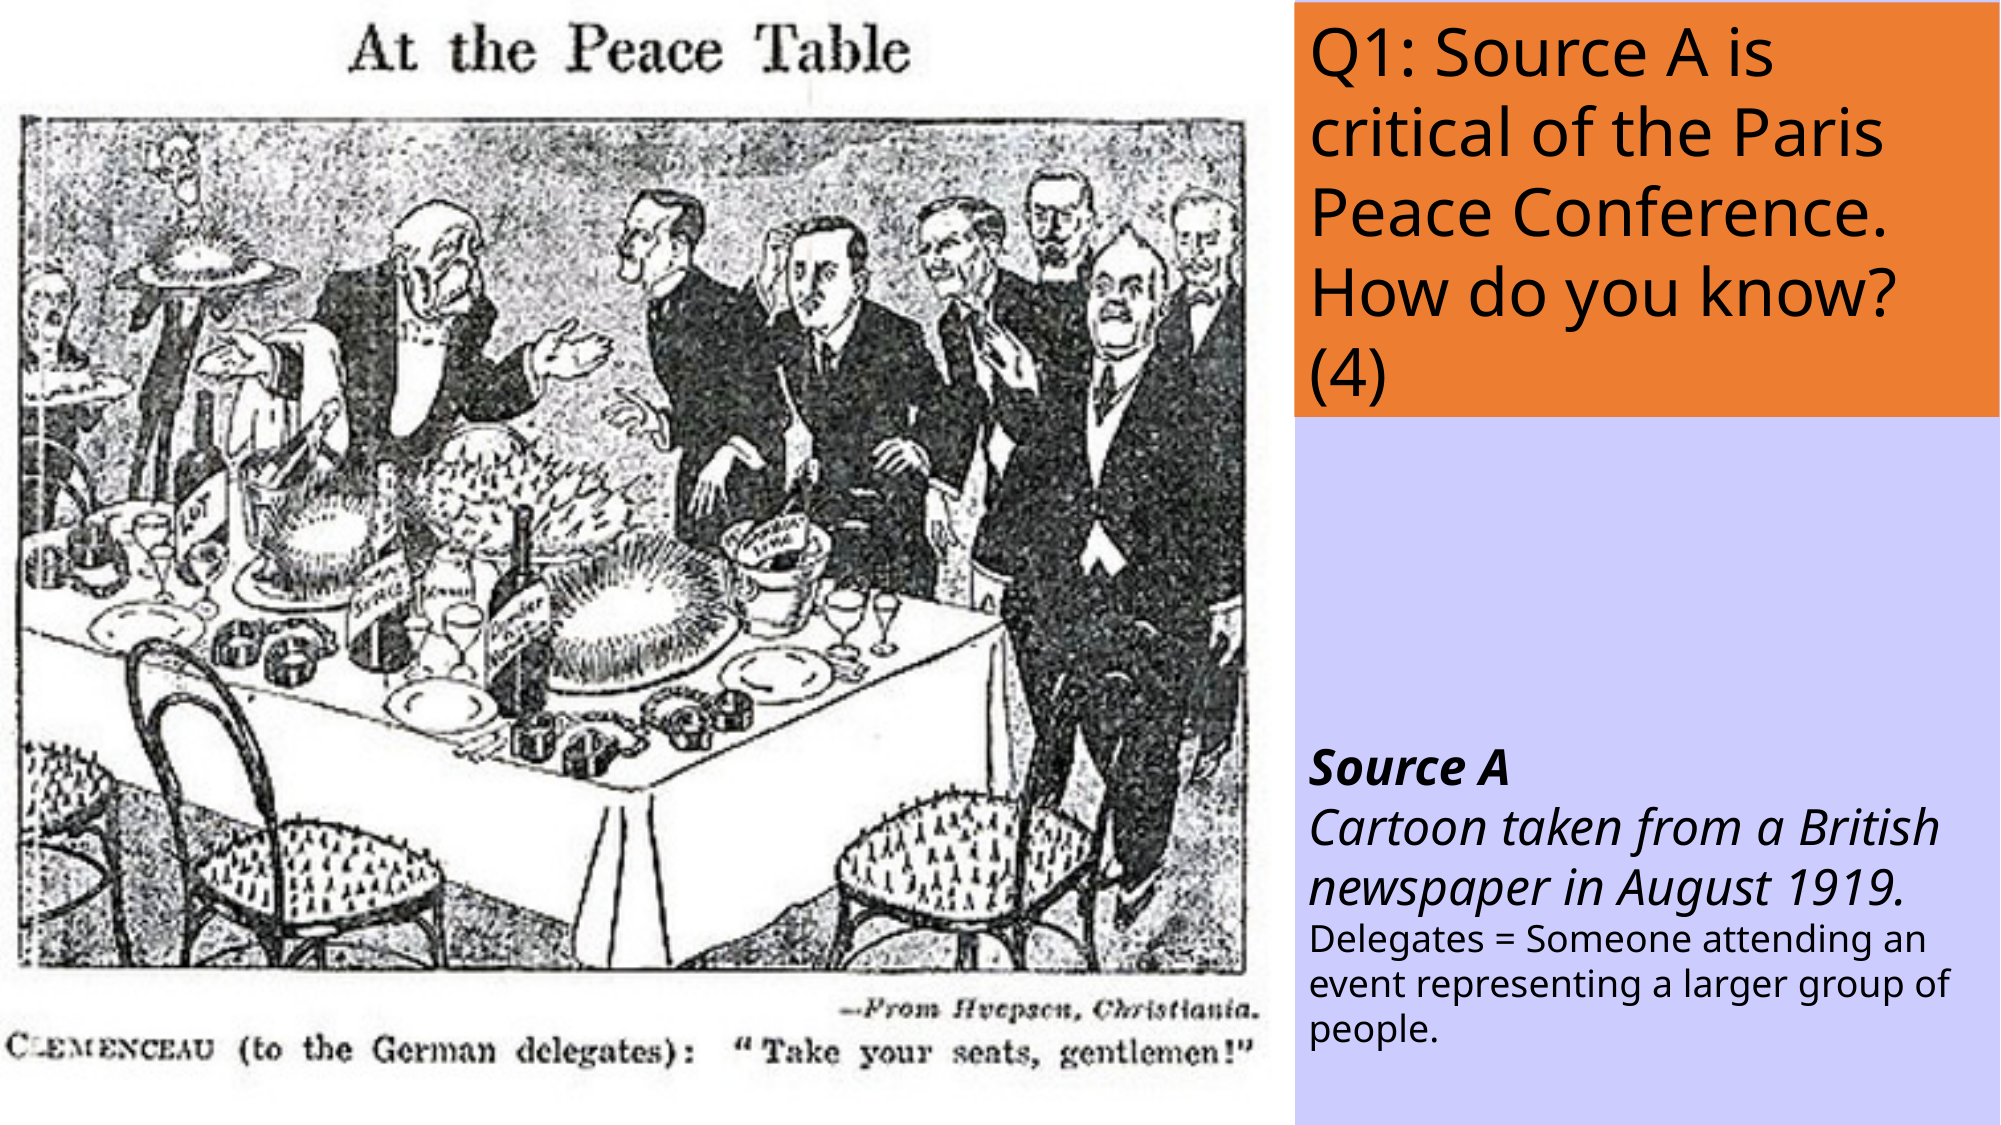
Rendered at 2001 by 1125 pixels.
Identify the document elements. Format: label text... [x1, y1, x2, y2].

text_box Q1: Source A is critical of the Paris Peace Conference. How do you know? (4) [1295, 2, 2000, 417]
picture [0, 0, 1295, 1125]
text_box Source A Cartoon taken from a British newspaper in August 1919. Delegates = Someone attending an event representing a larger group of people. [1295, 727, 2000, 1058]
